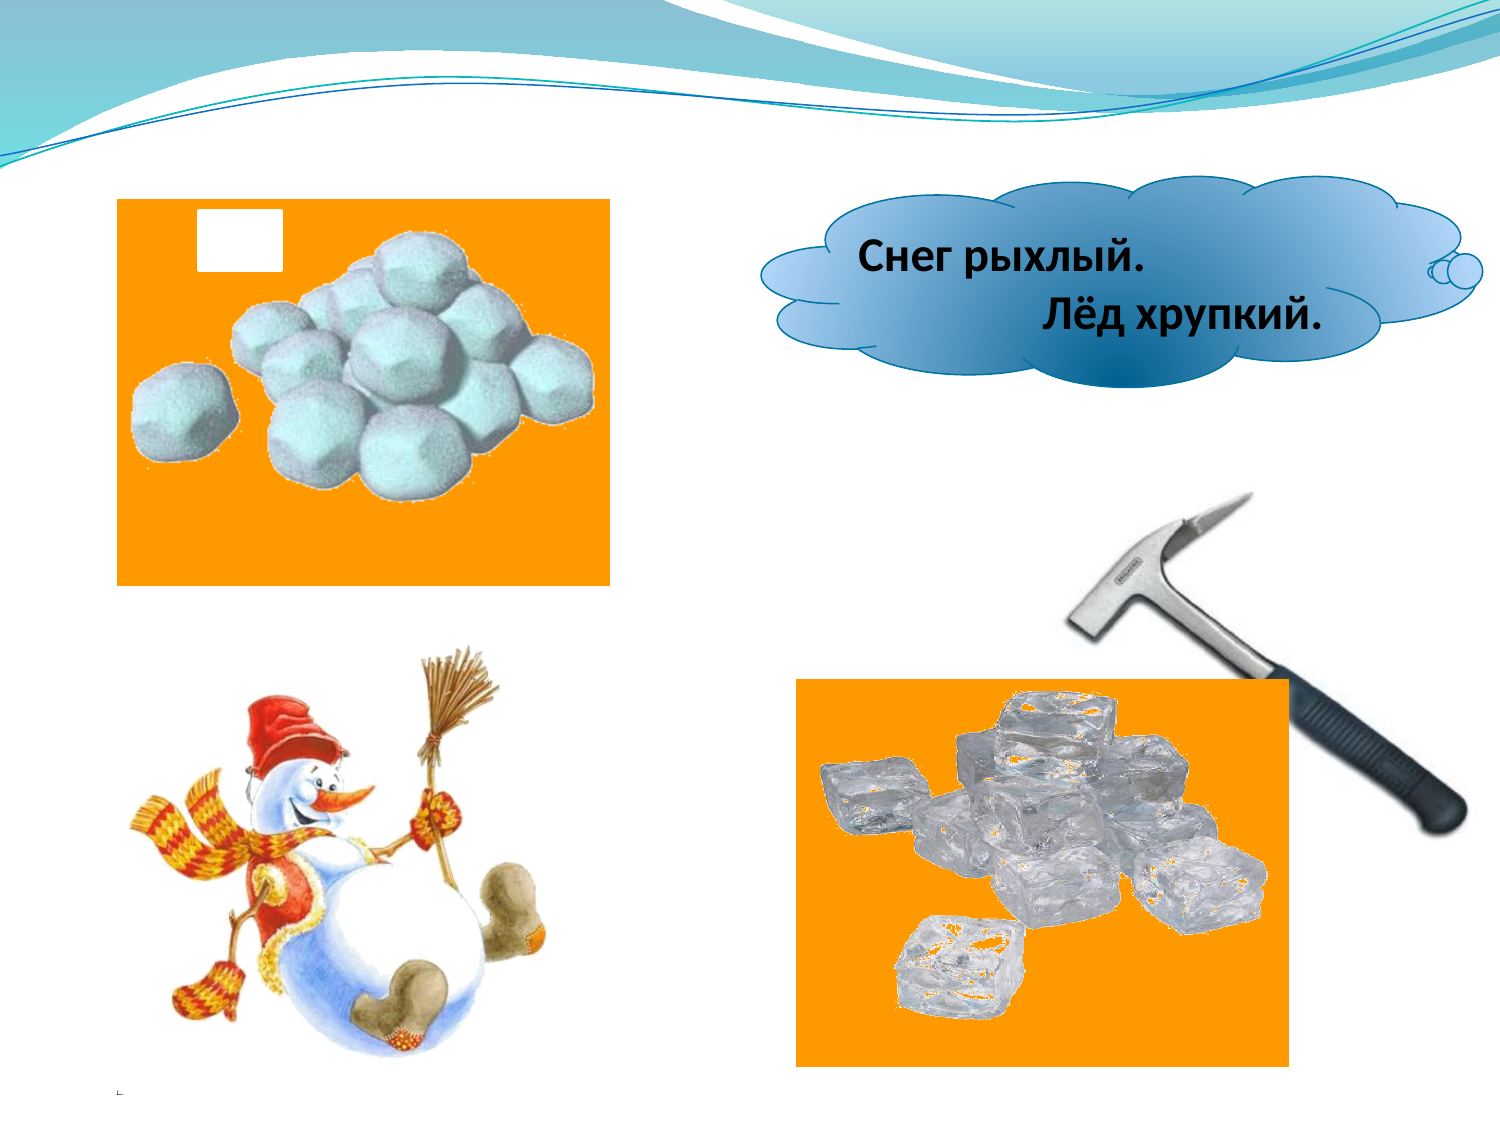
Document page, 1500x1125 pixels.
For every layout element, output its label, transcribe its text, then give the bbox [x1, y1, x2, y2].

picture [116, 34, 598, 516]
picture [116, 632, 563, 1095]
text_box [117, 199, 610, 586]
title Снег рыхлый. Лёд хрупкий. [855, 222, 1383, 340]
text_box [796, 679, 1289, 1067]
text_box [760, 175, 1484, 389]
picture [820, 480, 1477, 1020]
